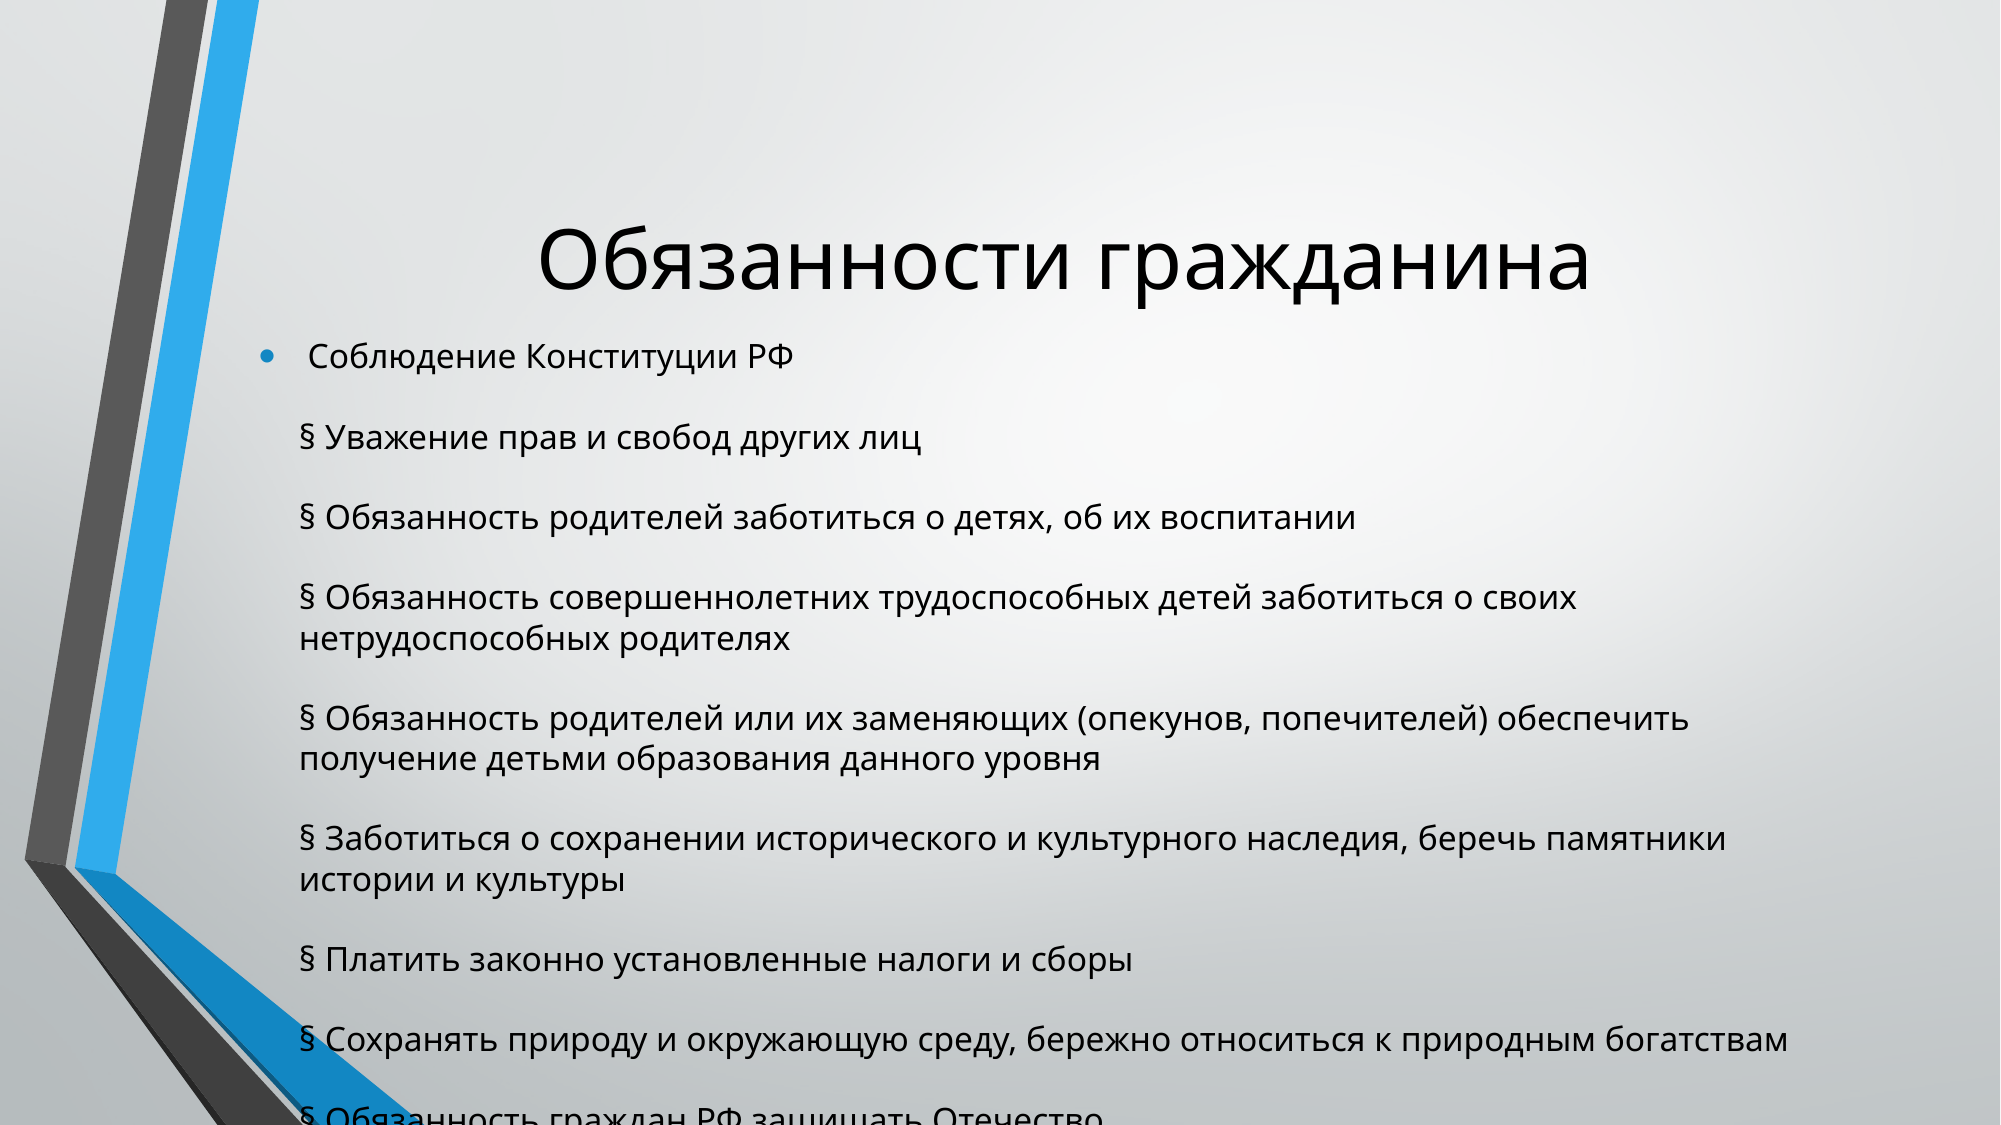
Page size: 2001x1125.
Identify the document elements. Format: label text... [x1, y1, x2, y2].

list Соблюдение Конституции РФ § Уважение прав и свобод других лиц § Обязанность родителей заботиться о детях, об их воспитании § Обязанность совершеннолетних трудоспособных детей заботиться о своих нетрудоспособных родителях § Обязанность родителей или их заменяющих (опекунов, попечителей) обеспечить получение детьми образования данного уровня § Заботиться о сохранении исторического и культурного наследия, беречь памятники истории и культуры § Платить законно установленные налоги и сборы § Сохранять природу и окружающую среду, бережно относиться к природным богатствам § Обязанность граждан РФ защищать Отечество. [243, 323, 1887, 1125]
title Обязанности гражданина [243, 112, 1887, 323]
